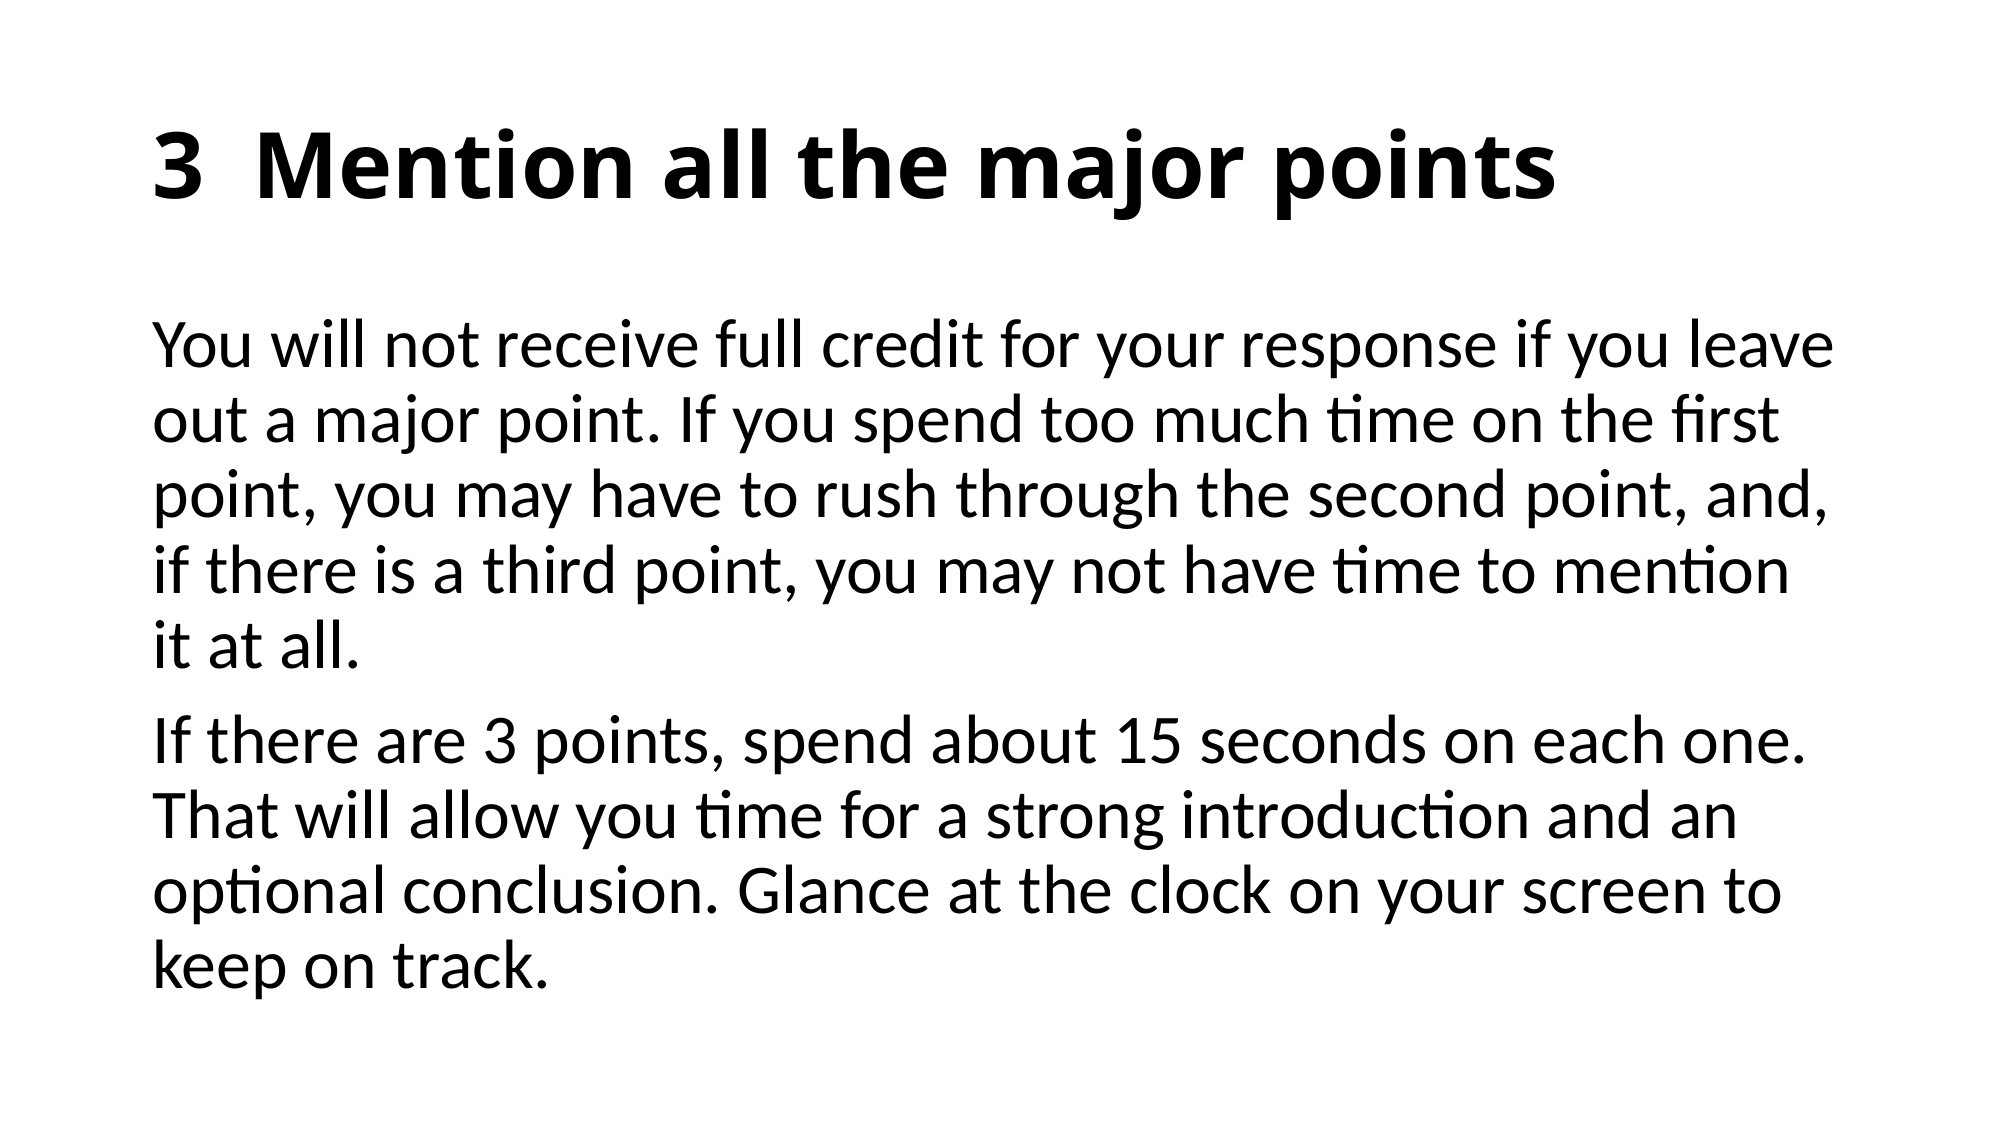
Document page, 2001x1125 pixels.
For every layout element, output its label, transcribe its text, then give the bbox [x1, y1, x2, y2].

list You will not receive full credit for your response if you leave out a major point. If you spend too much time on the first point, you may have to rush through the second point, and, if there is a third point, you may not have time to mention it at all. If there are 3 points, spend about 15 seconds on each one. That will allow you time for a strong introduction and an optional conclusion. Glance at the clock on your screen to keep on track. [137, 299, 1863, 1014]
title 3 Mention all the major points [137, 59, 1863, 278]
